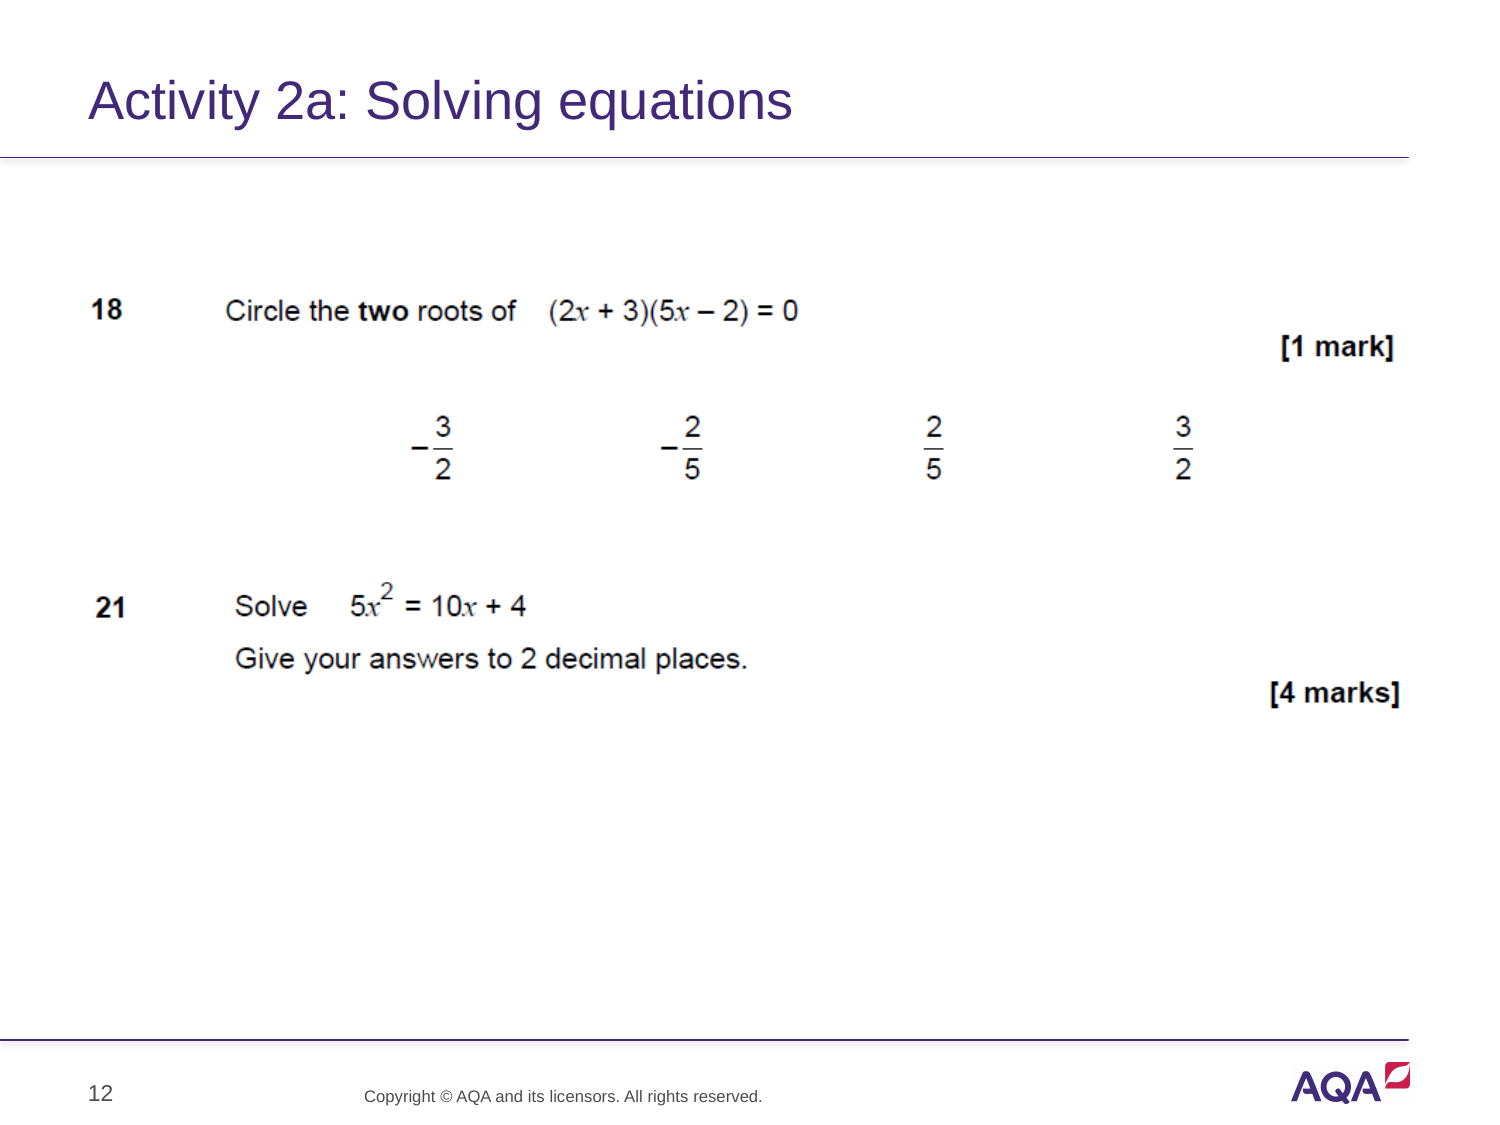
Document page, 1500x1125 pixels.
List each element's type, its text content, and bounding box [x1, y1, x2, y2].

title Activity 2a: Solving equations [88, 72, 1409, 144]
picture [1291, 1062, 1410, 1104]
footer Copyright © AQA and its licensors. All rights reserved. [249, 1084, 764, 1124]
slide_number 12 [72, 1062, 188, 1123]
picture [78, 239, 1409, 765]
